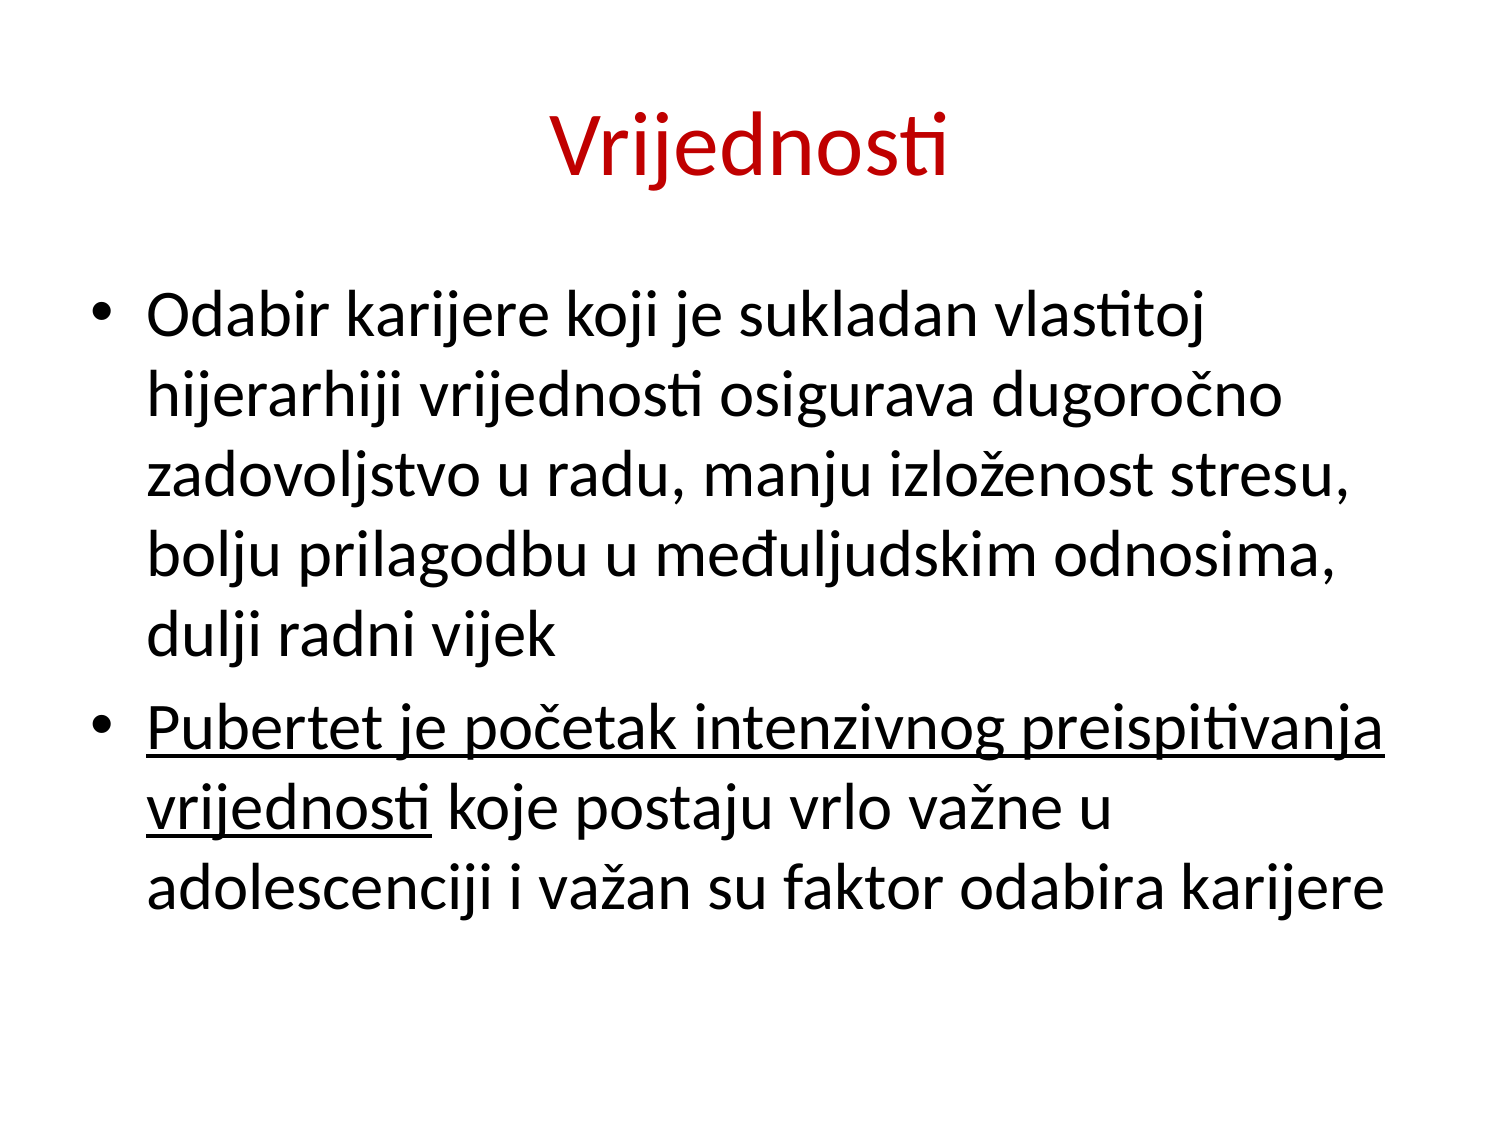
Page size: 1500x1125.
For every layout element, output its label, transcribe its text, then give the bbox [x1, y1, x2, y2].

list Odabir karijere koji je sukladan vlastitoj hijerarhiji vrijednosti osigurava dugoročno zadovoljstvo u radu, manju izloženost stresu, bolju prilagodbu u međuljudskim odnosima, dulji radni vijek Pubertet je početak intenzivnog preispitivanja vrijednosti koje postaju vrlo važne u adolescenciji i važan su faktor odabira karijere [75, 262, 1425, 1005]
title Vrijednosti [75, 45, 1425, 233]
